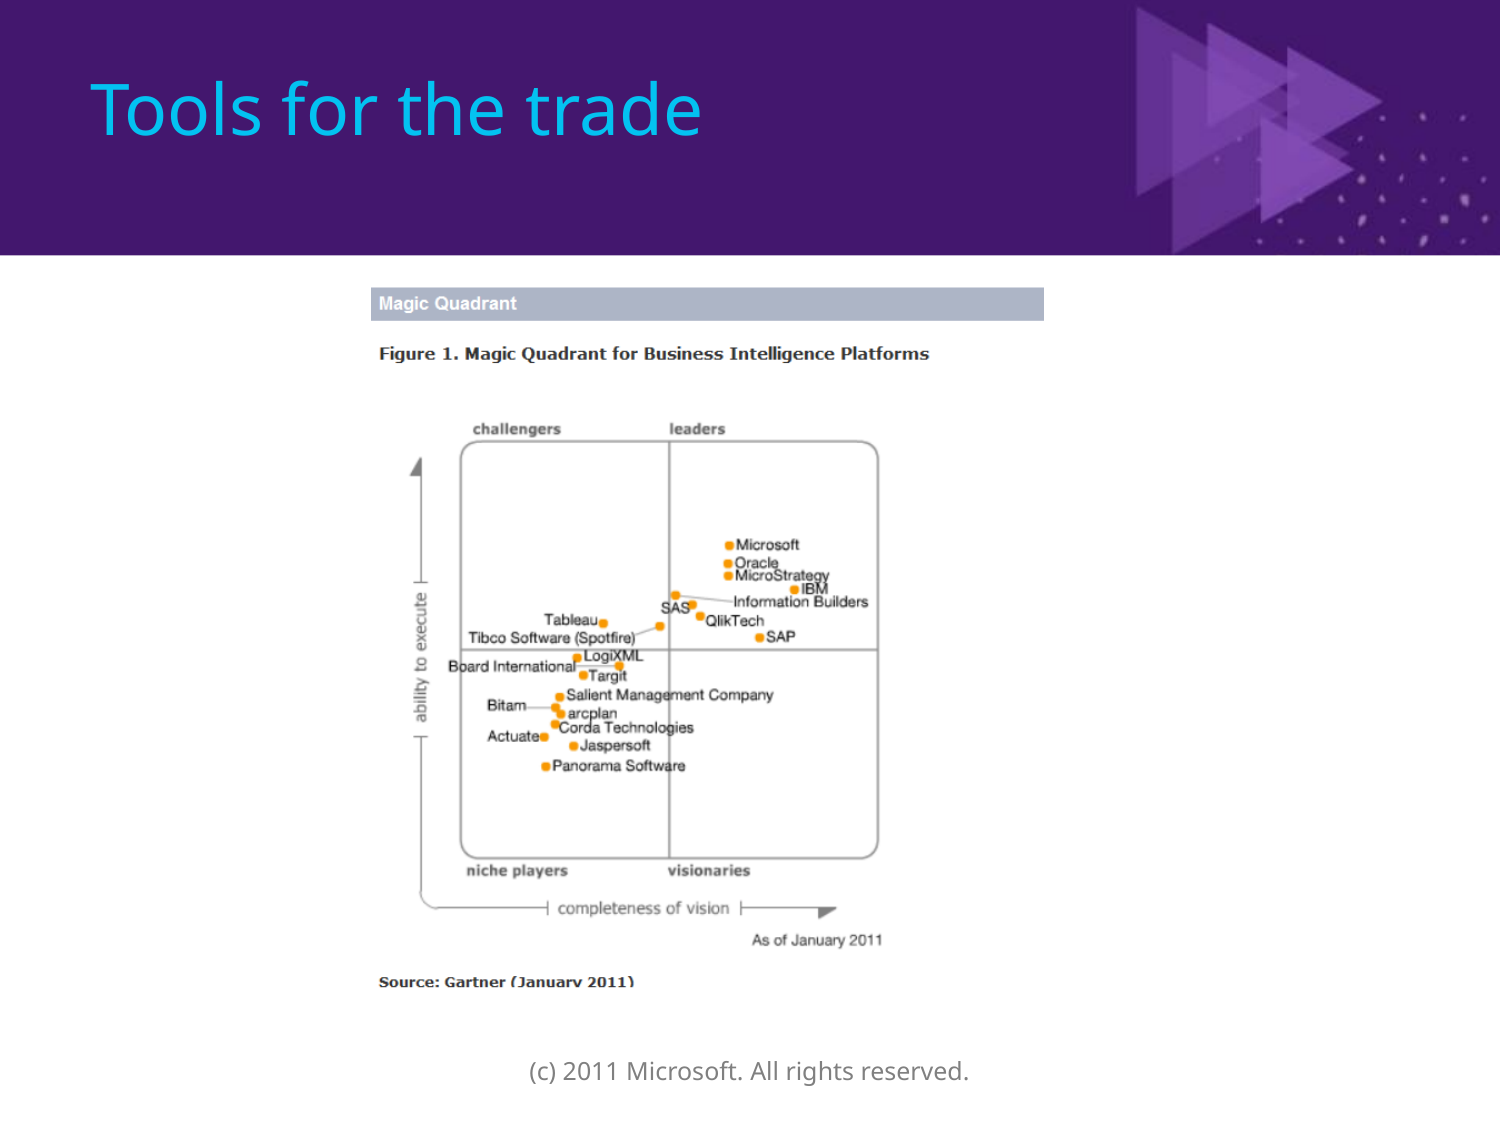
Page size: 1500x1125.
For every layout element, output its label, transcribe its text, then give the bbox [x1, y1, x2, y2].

title Tools for the trade [75, 56, 1425, 244]
footer (c) 2011 Microsoft. All rights reserved. [512, 1042, 988, 1103]
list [371, 282, 1044, 1006]
picture [0, 0, 1500, 255]
